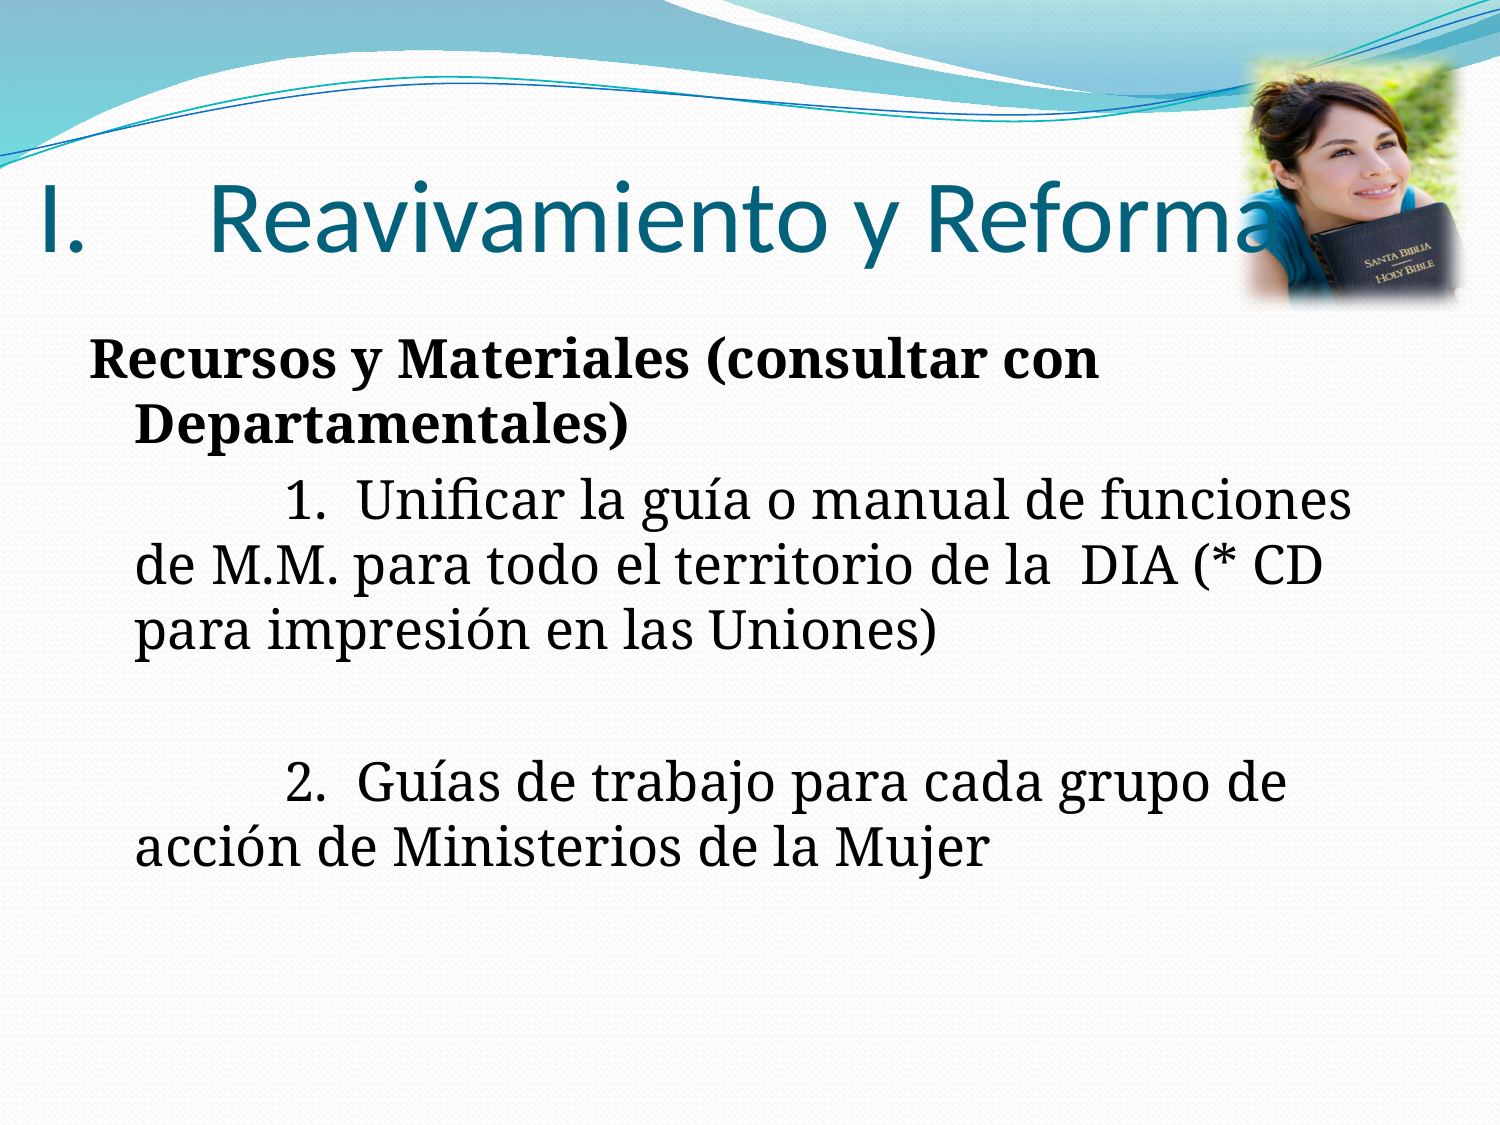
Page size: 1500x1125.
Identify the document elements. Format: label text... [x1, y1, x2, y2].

picture [1232, 42, 1471, 315]
title I. Reavivamiento y Reforma [0, 43, 1231, 274]
list Recursos y Materiales (consultar con Departamentales) 1. Unificar la guía o manual de funciones de M.M. para todo el territorio de la DIA (* CD para impresión en las Uniones) 2. Guías de trabajo para cada grupo de acción de Ministerios de la Mujer [75, 317, 1425, 1038]
